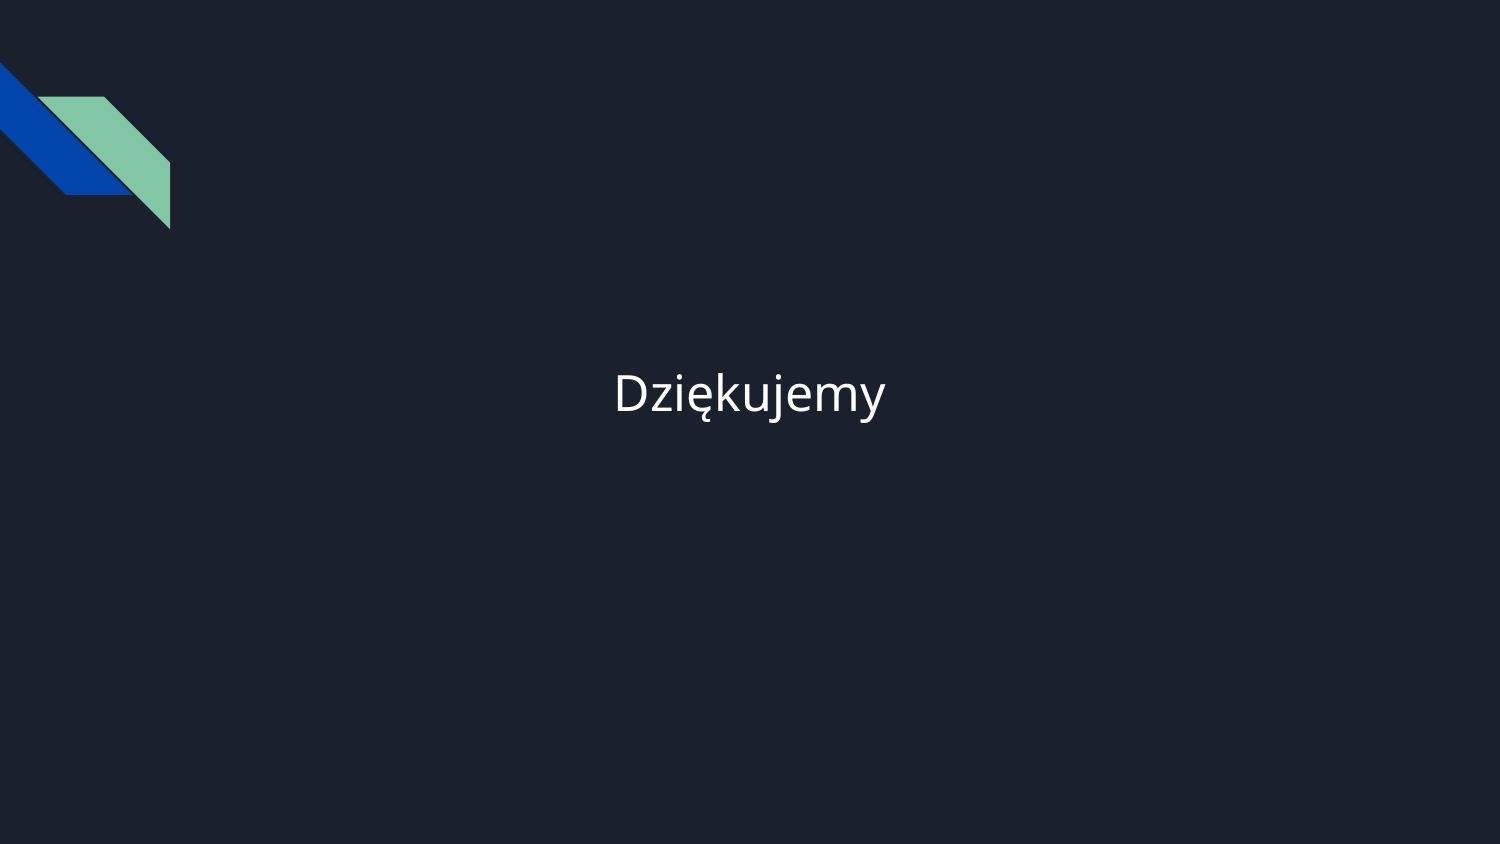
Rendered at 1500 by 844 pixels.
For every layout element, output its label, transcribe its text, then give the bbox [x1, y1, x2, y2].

title Dziękujemy [172, 346, 1328, 497]
